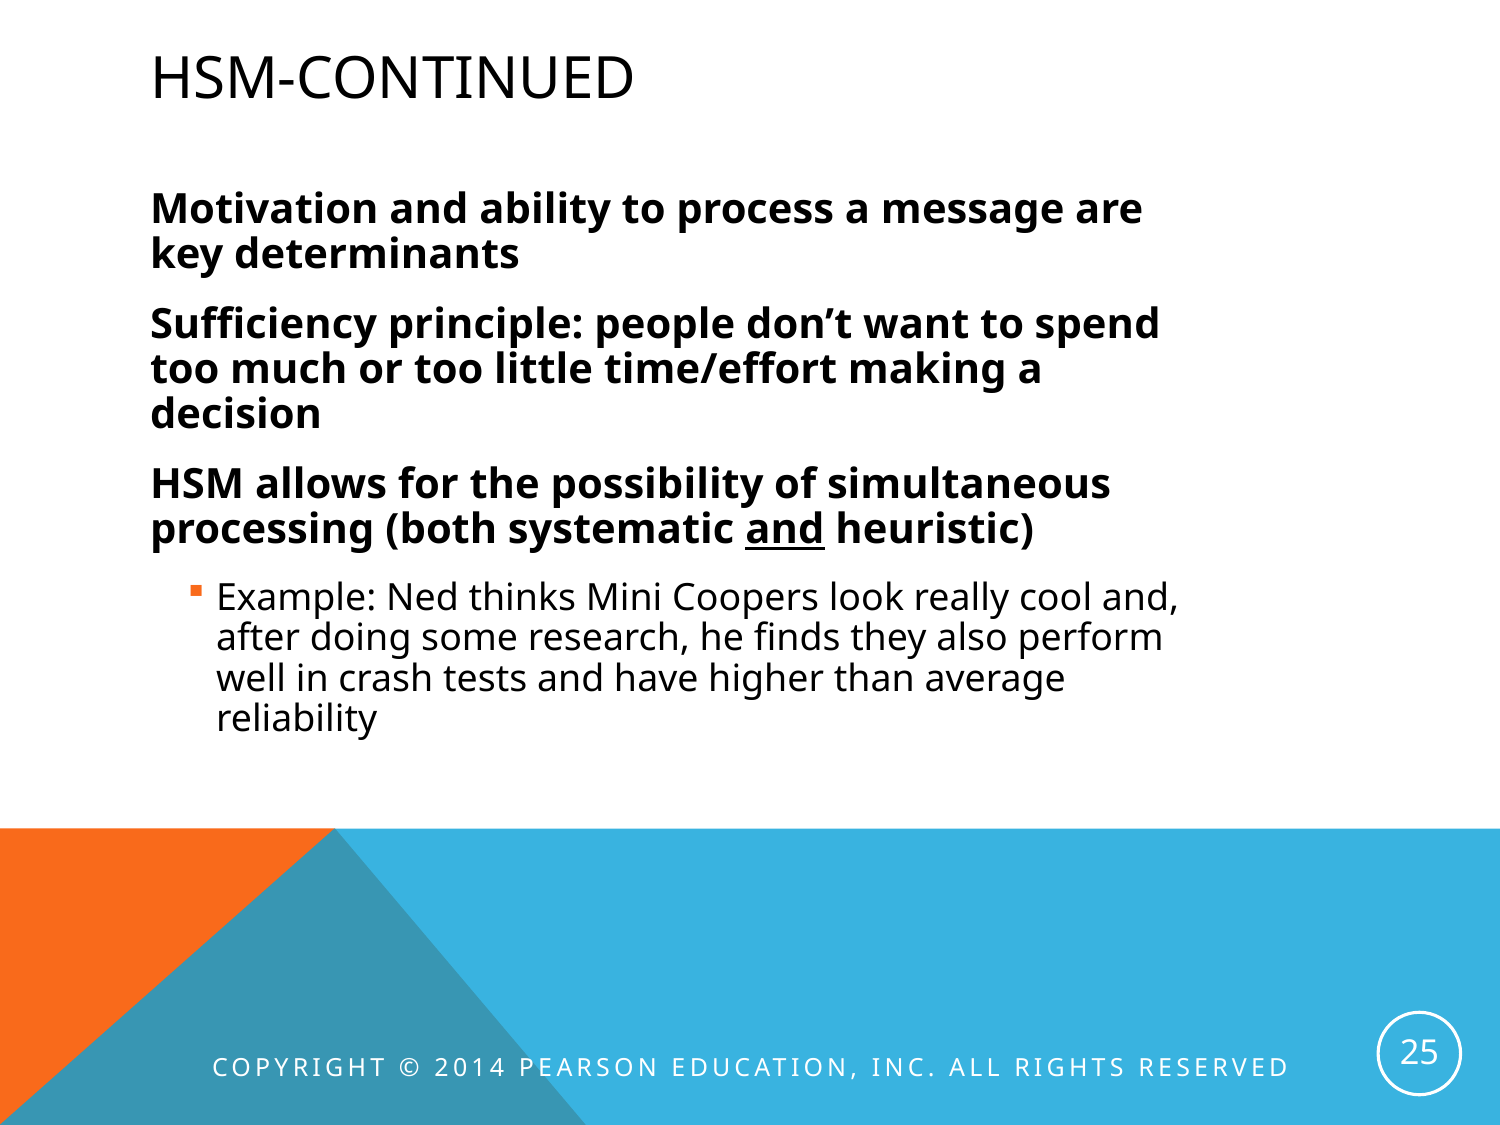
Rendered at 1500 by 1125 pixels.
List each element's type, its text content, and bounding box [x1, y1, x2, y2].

list Motivation and ability to process a message are key determinants Sufficiency principle: people don’t want to spend too much or too little time/effort making a decision HSM allows for the possibility of simultaneous processing (both systematic and heuristic) Example: Ned thinks Mini Coopers look really cool and, after doing some research, he finds they also perform well in crash tests and have higher than average reliability [135, 180, 1200, 825]
title HSM-continued [135, 0, 1369, 150]
slide_number 25 [1376, 1010, 1463, 1097]
footer Copyright © 2014 Pearson Education, Inc. All rights reserved [150, 1012, 1352, 1125]
